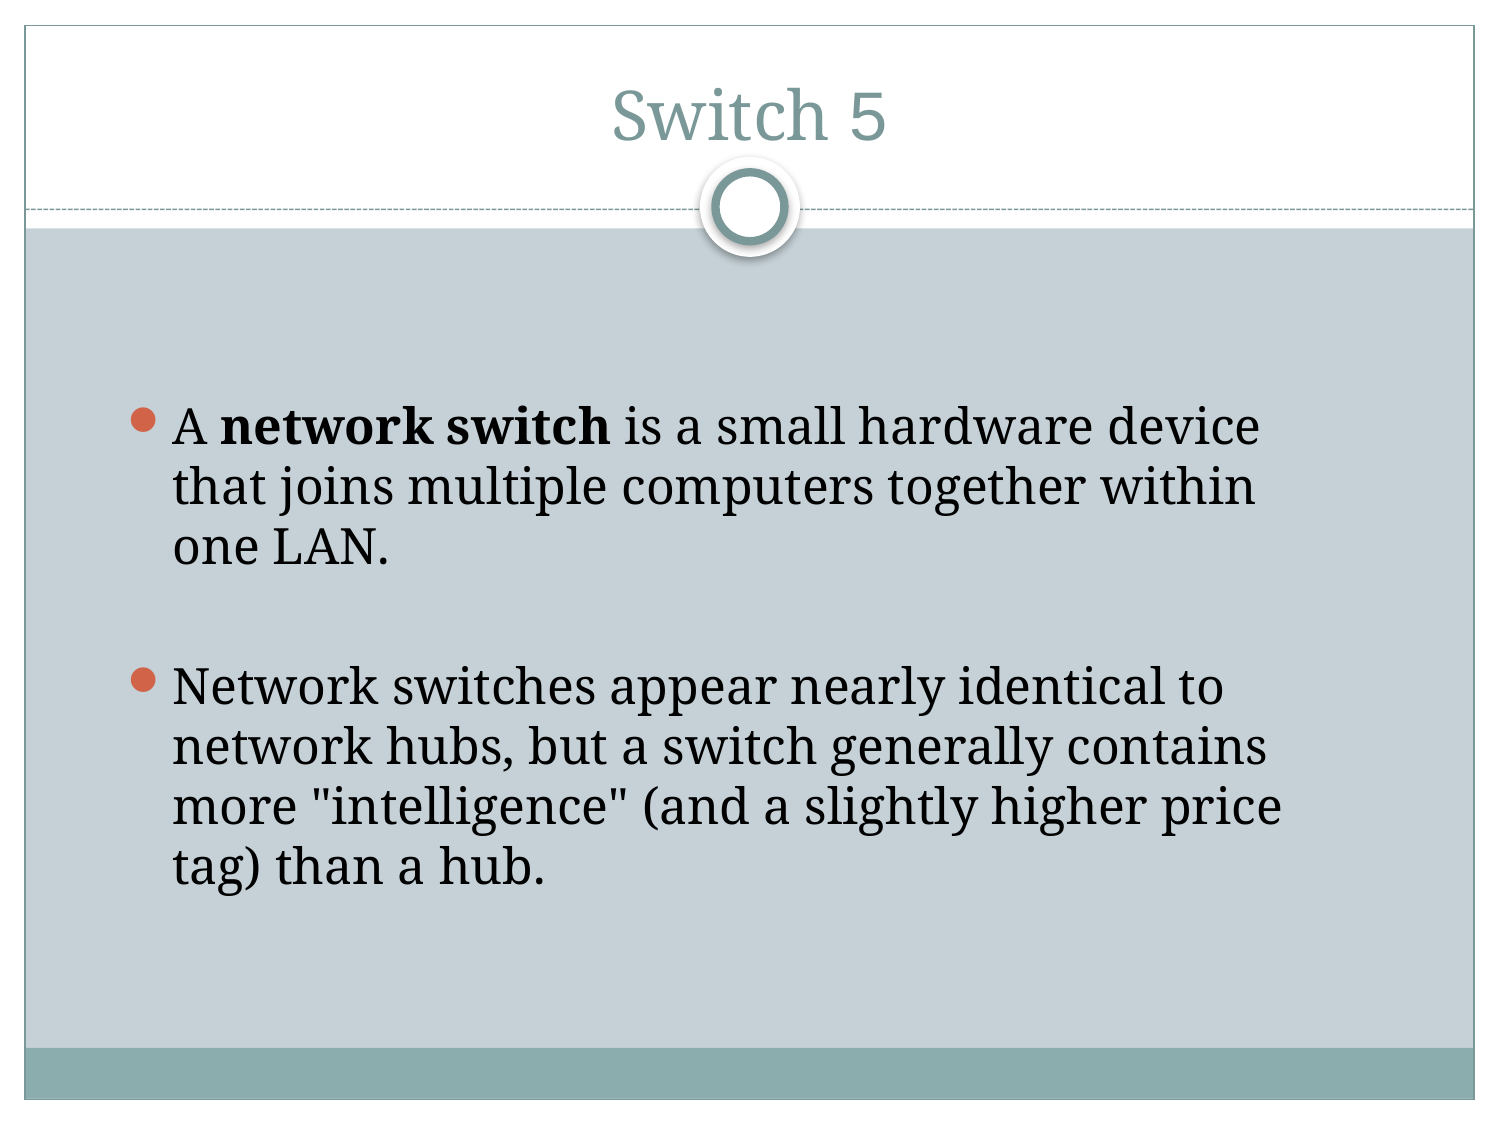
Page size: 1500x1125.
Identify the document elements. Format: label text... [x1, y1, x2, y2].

list A network switch is a small hardware device that joins multiple computers together within one LAN. Network switches appear nearly identical to network hubs, but a switch generally contains more "intelligence" (and a slightly higher price tag) than a hub. [112, 387, 1363, 1038]
title 5 Switch [49, 37, 1450, 162]
